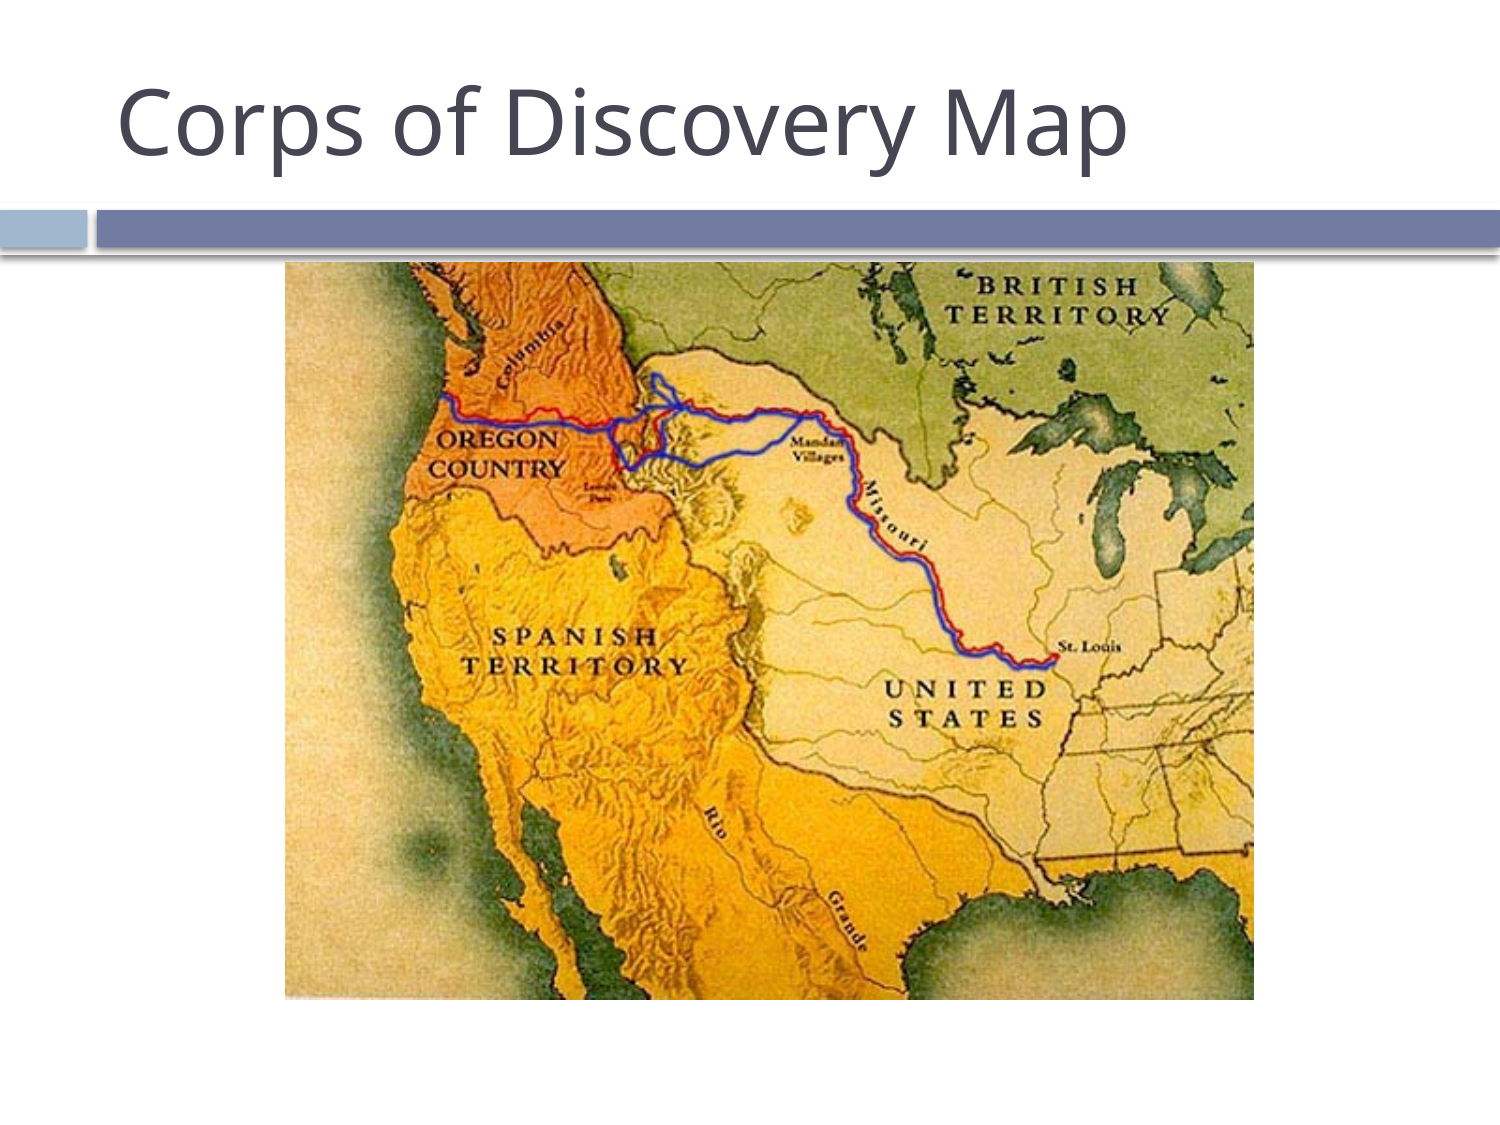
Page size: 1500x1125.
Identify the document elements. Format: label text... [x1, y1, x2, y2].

title Corps of Discovery Map [100, 37, 1438, 200]
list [285, 262, 1254, 1001]
